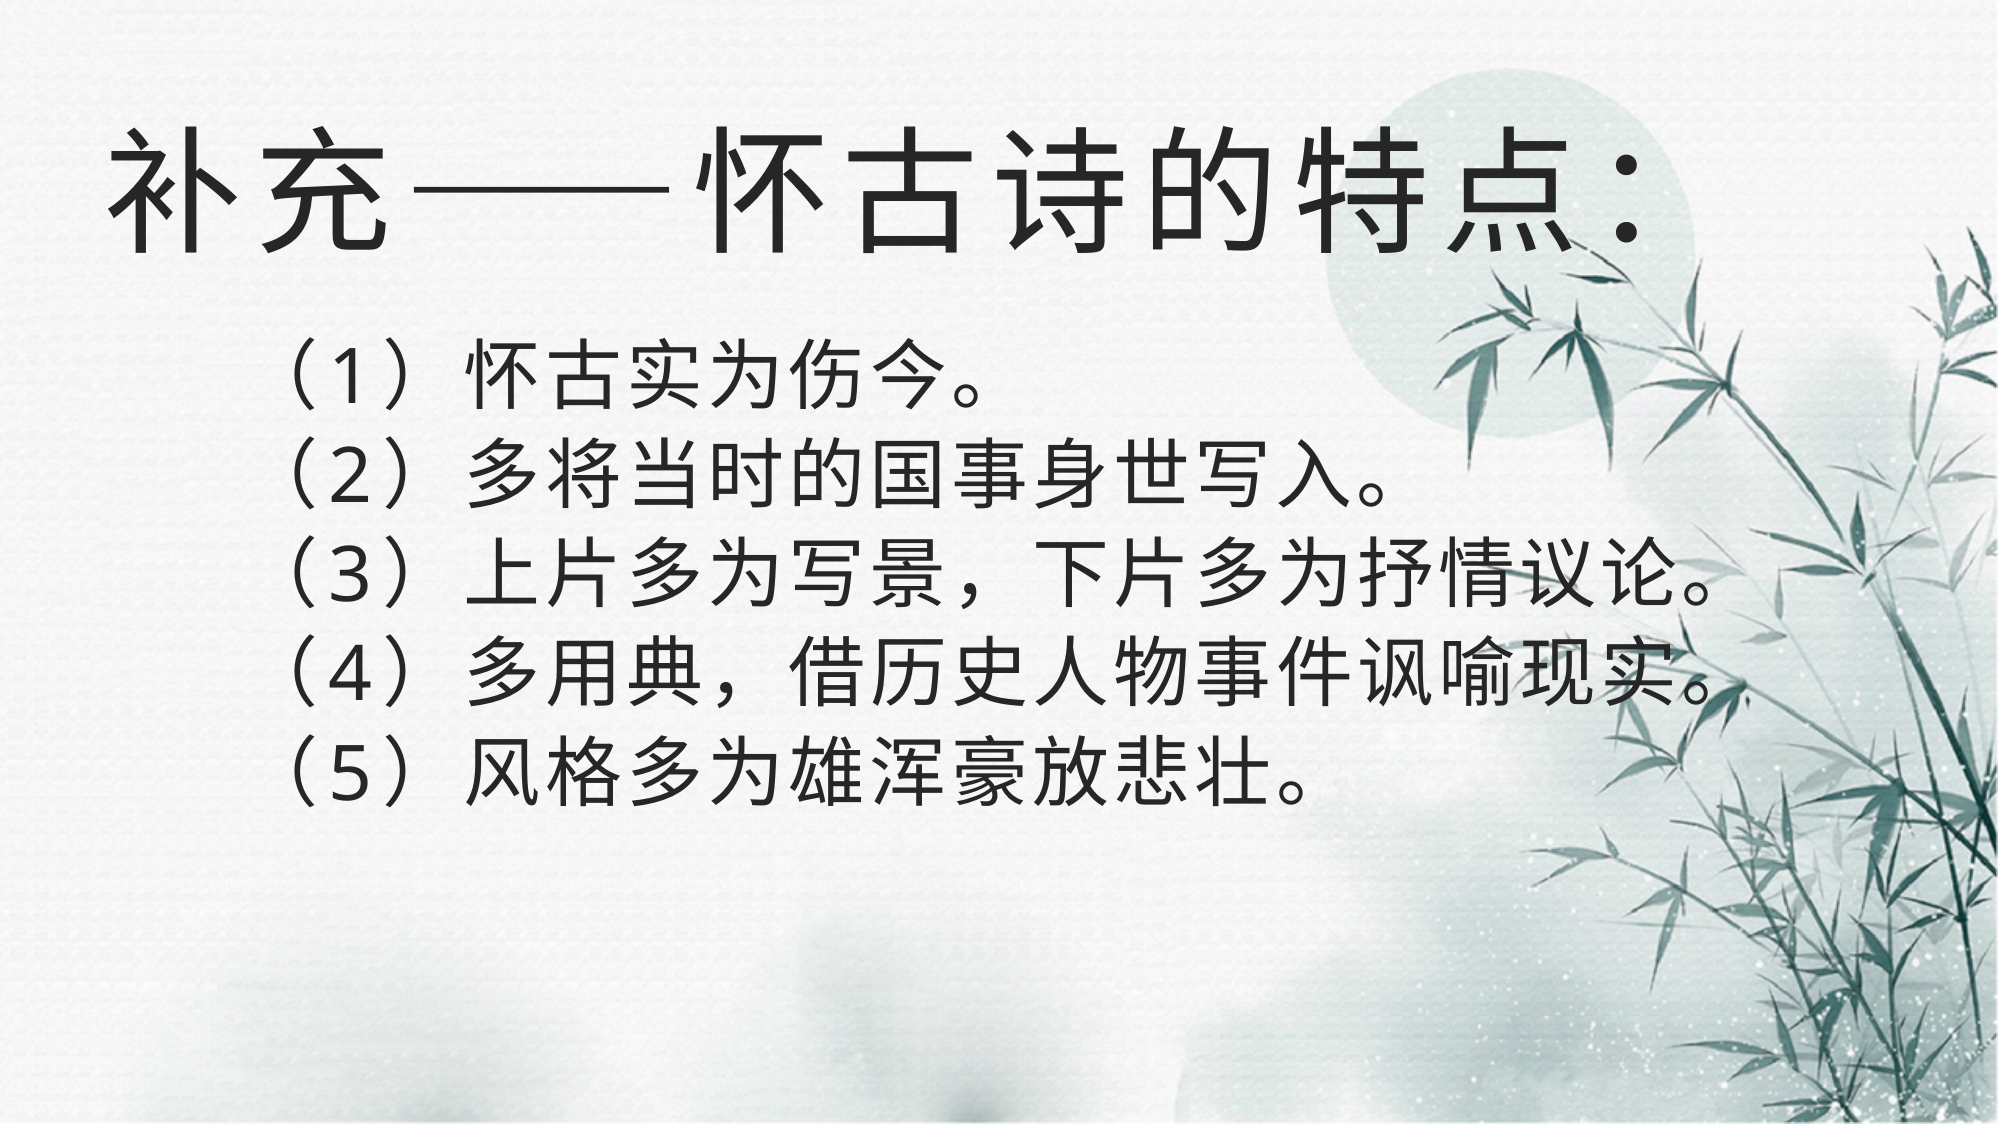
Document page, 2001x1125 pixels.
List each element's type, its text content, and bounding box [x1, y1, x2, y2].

title 补充——怀古诗的特点： [89, 76, 1655, 279]
picture [0, 0, 1998, 1124]
subtitle （1）怀古实为伤今。 （2）多将当时的国事身世写入。 （3）上片多为写景，下片多为抒情议论。 （4）多用典，借历史人物事件讽喻现实。 （5）风格多为雄浑豪放悲壮。 [61, 318, 1740, 993]
